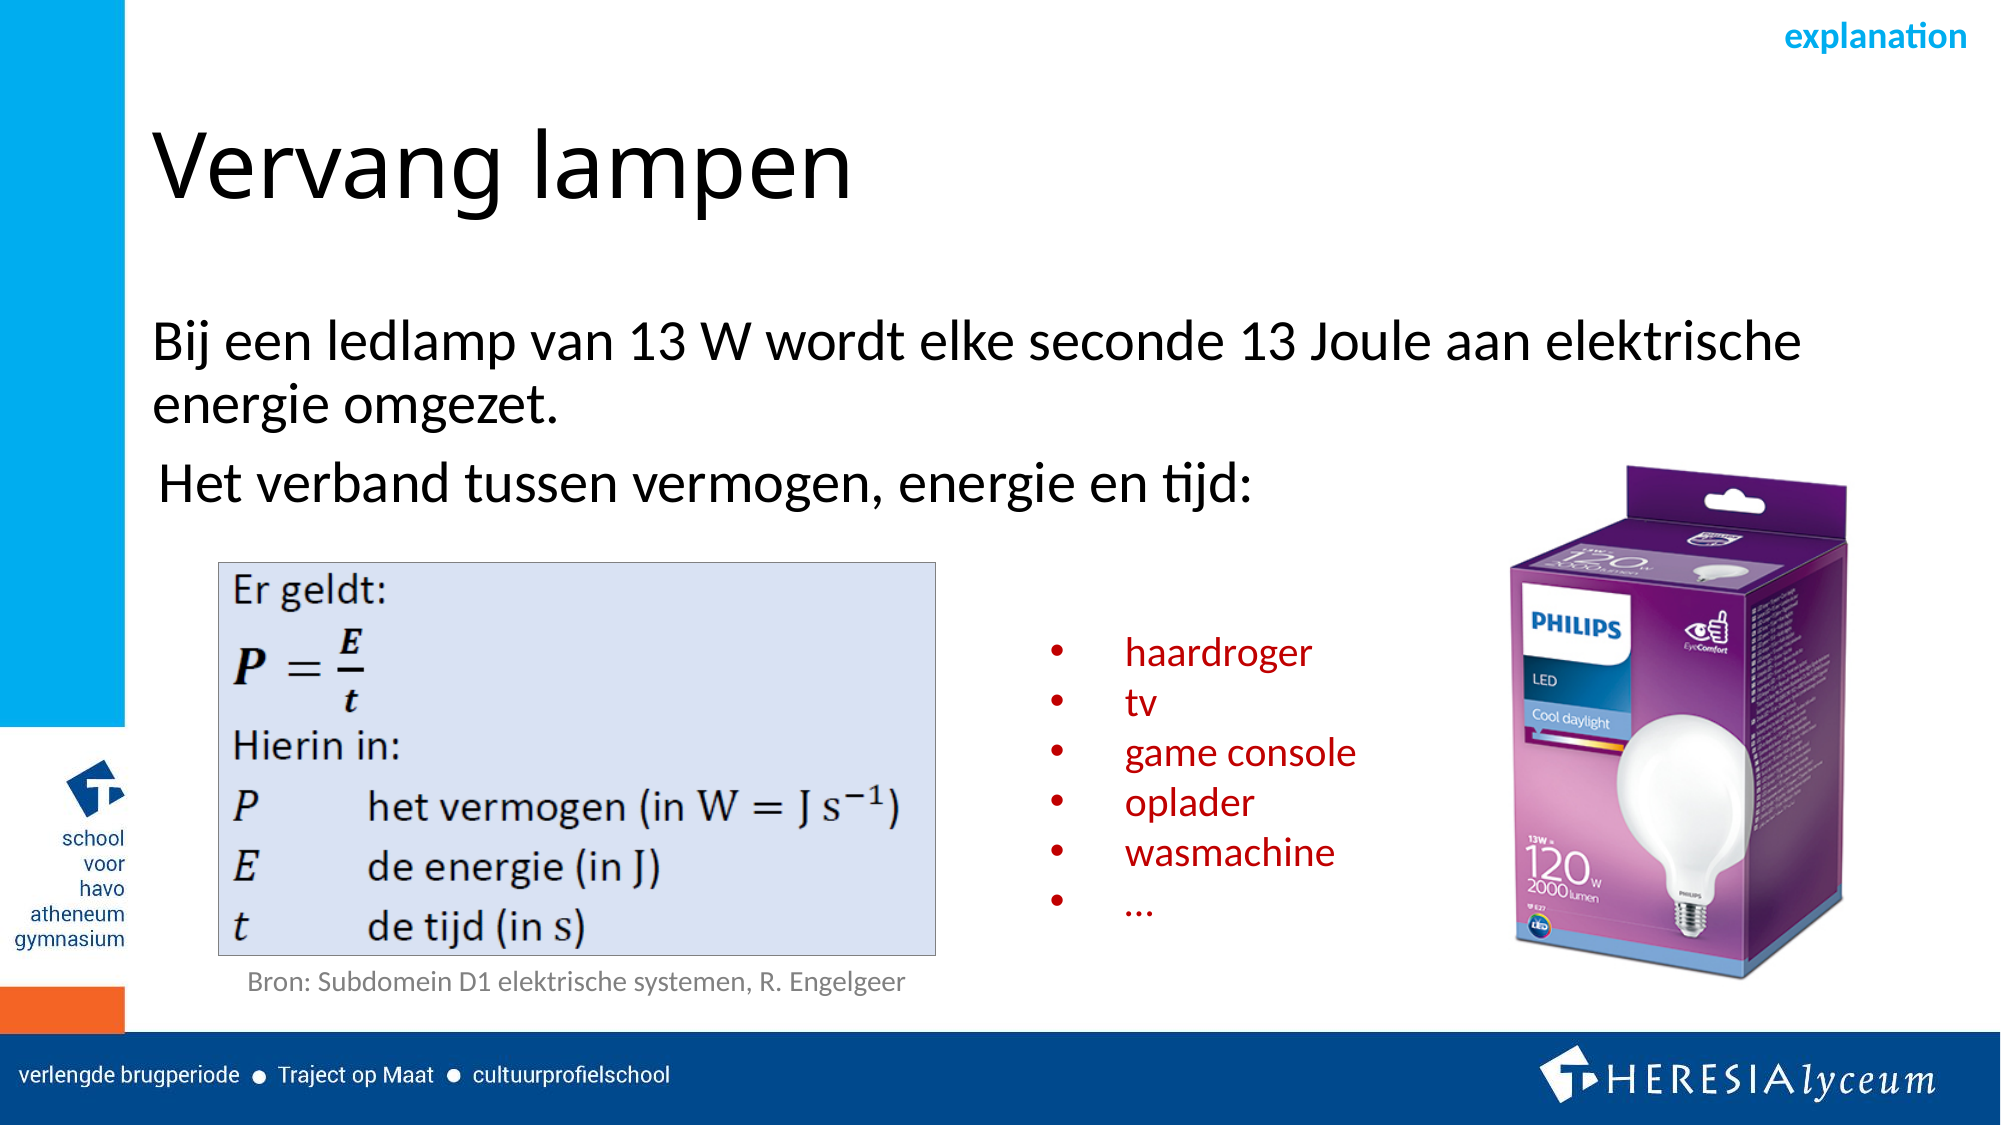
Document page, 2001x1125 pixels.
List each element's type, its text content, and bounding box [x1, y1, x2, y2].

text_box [137, 436, 1278, 1006]
list Bij een ledlamp van 13 W wordt elke seconde 13 Joule aan elektrische energie omgezet. [137, 302, 1963, 419]
text_box explanation [1769, 4, 1984, 64]
text_box haardroger tv game console oplader wasmachine … [1278, 617, 1372, 978]
picture [0, 0, 2001, 1125]
title Vervang lampen [137, 59, 1863, 278]
